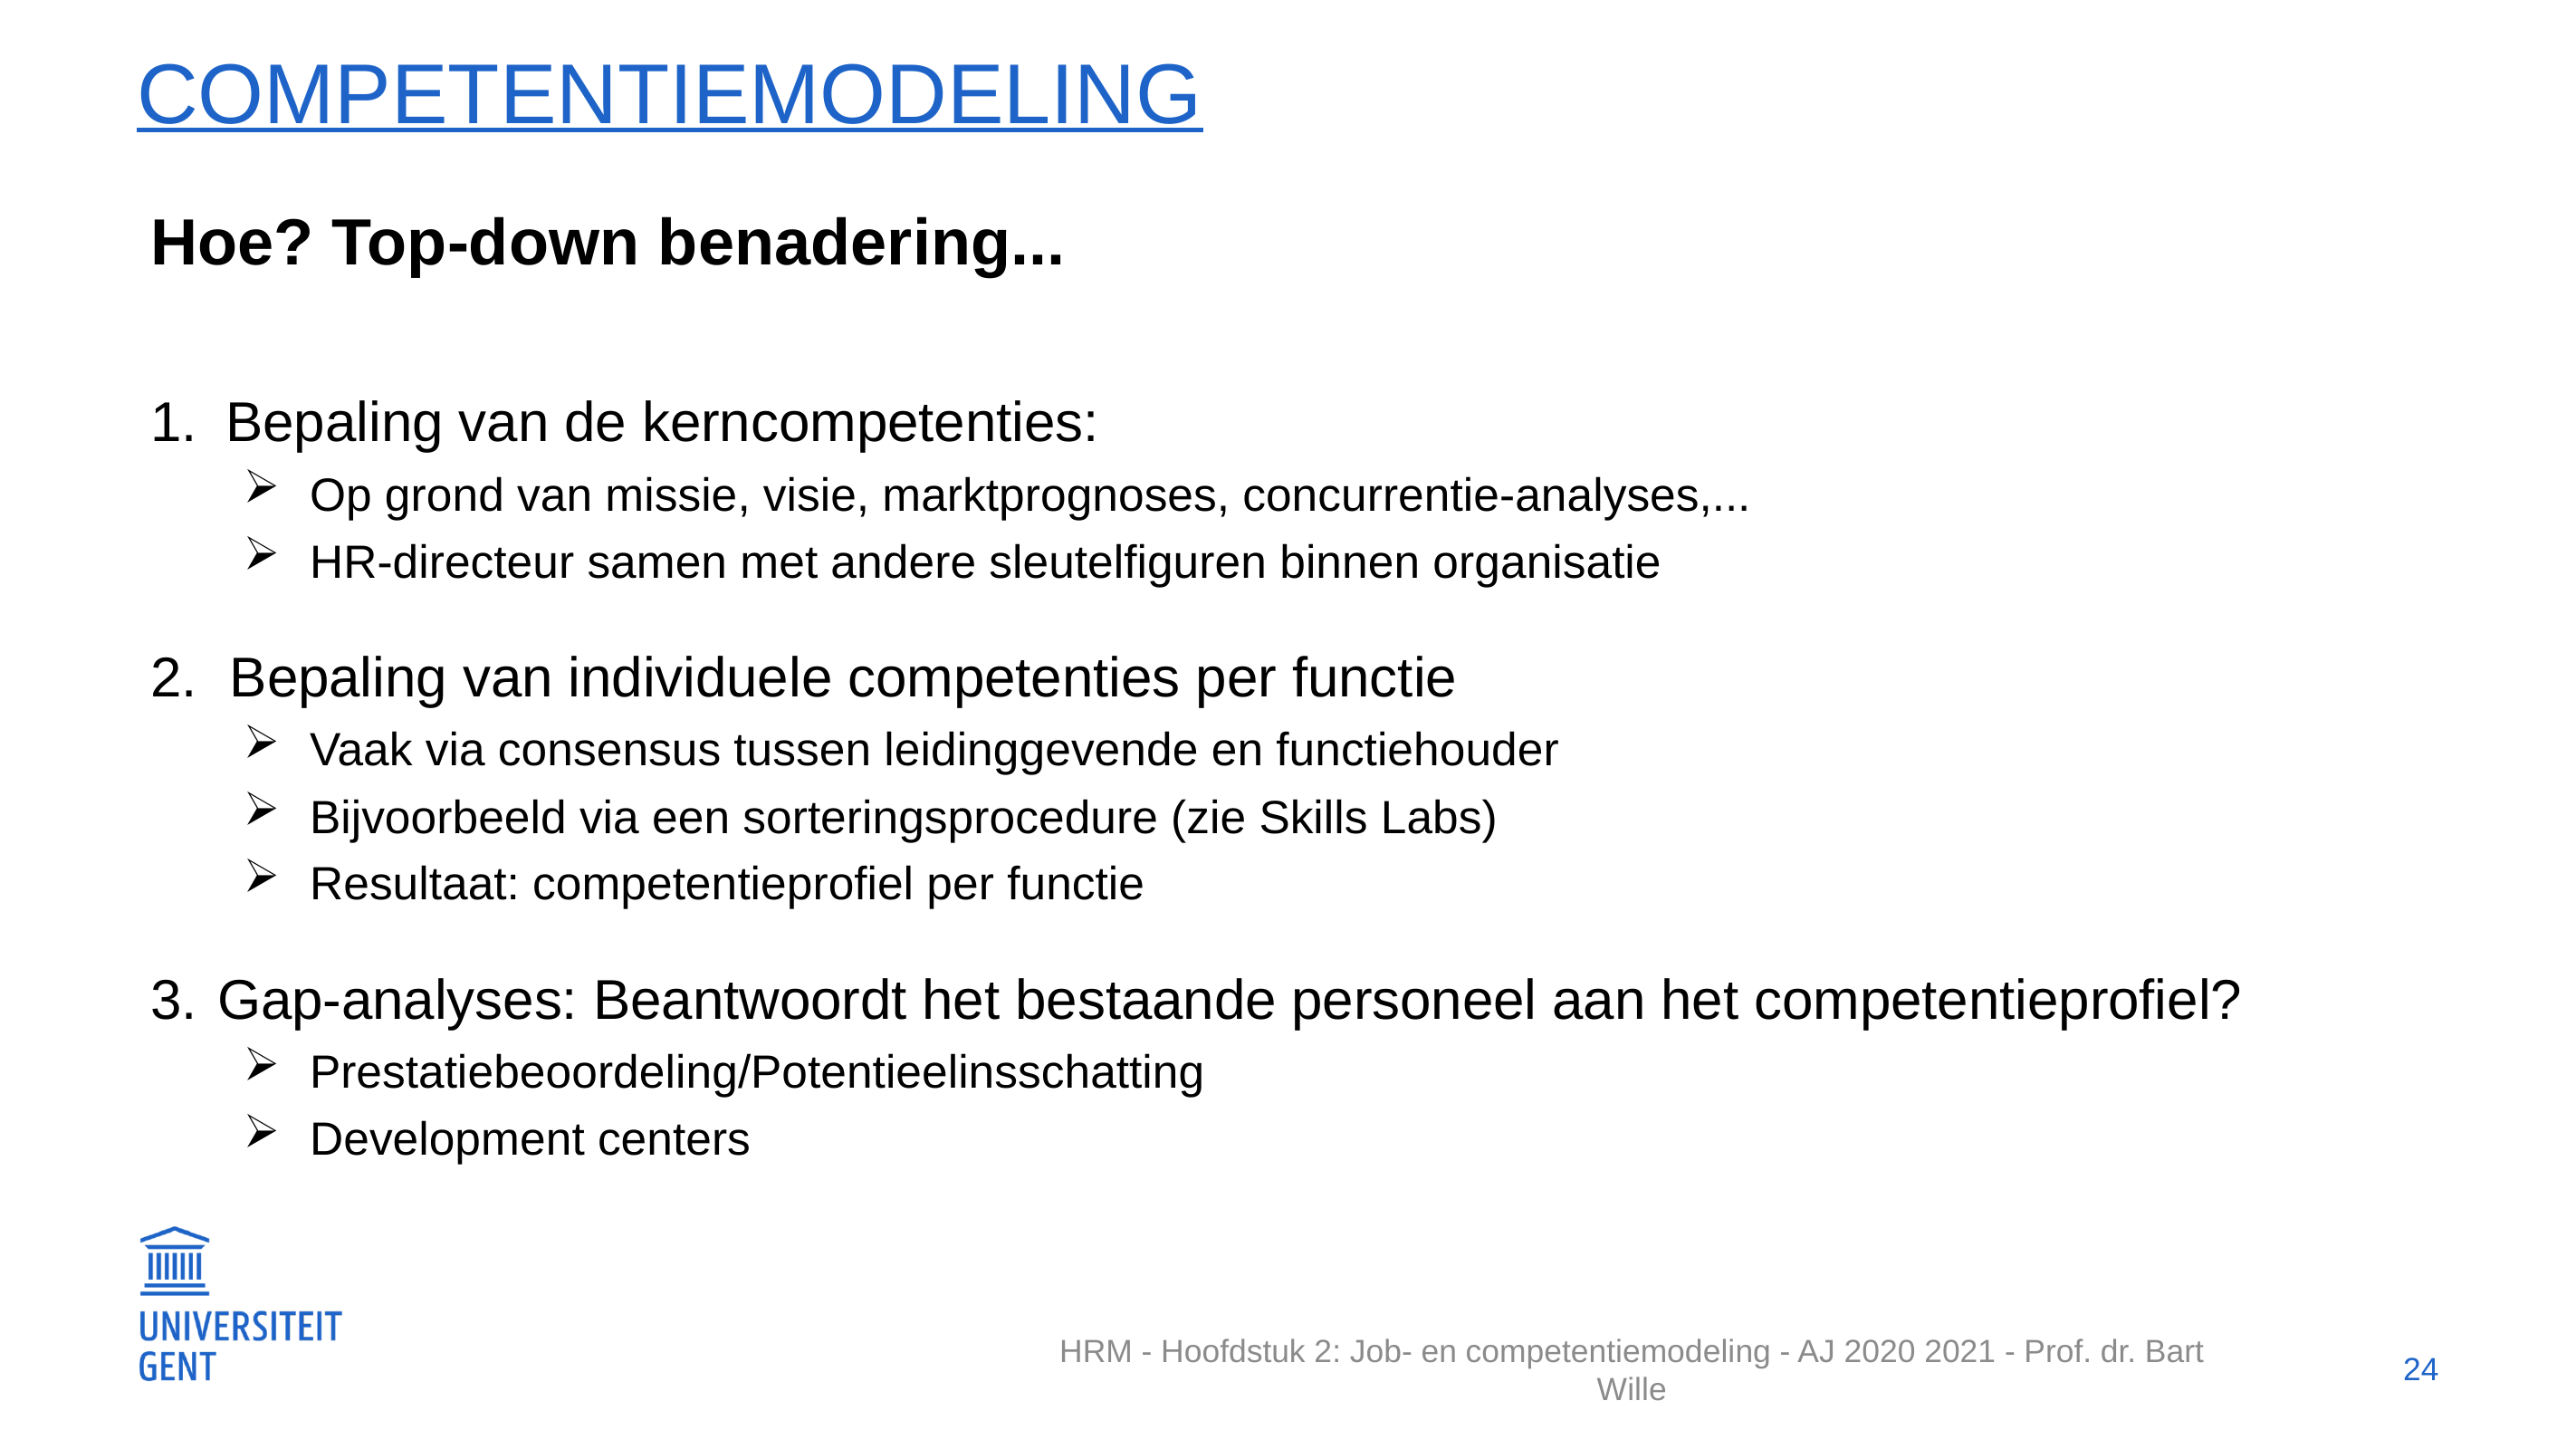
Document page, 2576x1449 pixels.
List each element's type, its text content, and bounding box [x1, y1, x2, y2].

title CoMpetentiemodeling [123, 20, 2456, 149]
picture [72, 1174, 415, 1449]
list Hoe? Top-down benadering... Bepaling van de kerncompetenties: Op grond van missie, visie, marktprognoses, concurrentie-analyses,... HR-directeur samen met andere sleutelfiguren binnen organisatie Bepaling van individuele competenties per functie Vaak via consensus tussen leidinggevende en functiehouder Bijvoorbeeld via een sorteringsprocedure (zie Skills Labs) Resultaat: competentieprofiel per functie Gap-analyses: Beantwoordt het bestaande personeel aan het competentieprofiel? Prestatiebeoordeling/Potentieelinsschatting Development centers [124, 177, 2456, 1173]
slide_number 24 [2315, 1329, 2453, 1407]
footer HRM - Hoofdstuk 2: Job- en competentiemodeling - AJ 2020 2021 - Prof. dr. Bart Wille [1011, 1336, 2253, 1402]
